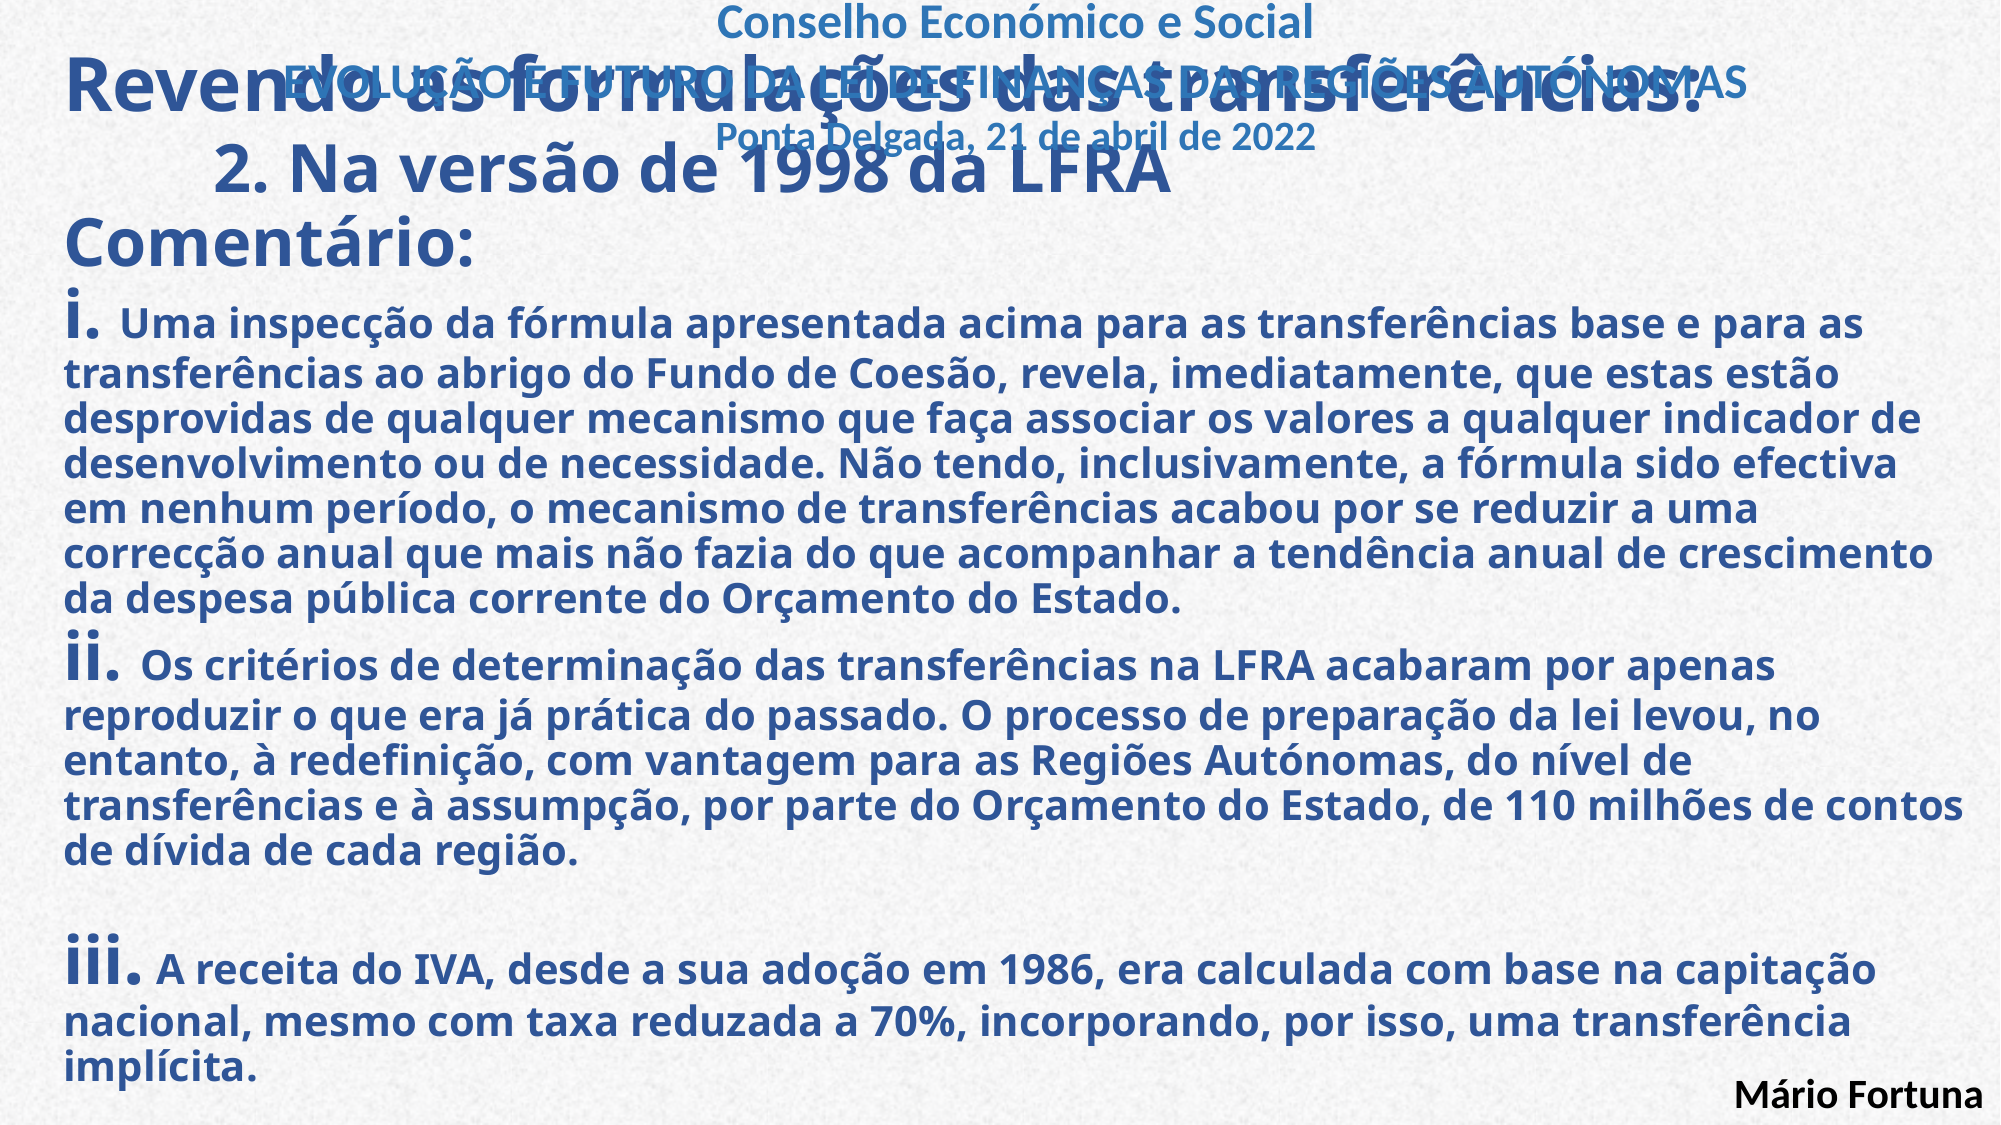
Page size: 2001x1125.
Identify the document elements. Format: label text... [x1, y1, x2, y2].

text_box Mário Fortuna [1719, 1059, 1999, 1125]
text_box Conselho Económico e Social EVOLUÇÃO E FUTURO DA LEI DE FINANÇAS DAS REGIÕES AUTÓNOMAS Ponta Delgada, 21 de abril de 2022 [16, 0, 2000, 167]
title Revendo as formulações das transferências: 2. Na versão de 1998 da LFRA Comentário: i. Uma inspecção da fórmula apresentada acima para as transferências base e para as transferências ao abrigo do Fundo de Coesão, revela, imediatamente, que estas estão desprovidas de qualquer mecanismo que faça associar os valores a qualquer indicador de desenvolvimento ou de necessidade. Não tendo, inclusivamente, a fórmula sido efectiva em nenhum período, o mecanismo de transferências acabou por se reduzir a uma correcção anual que mais não fazia do que acompanhar a tendência anual de crescimento da despesa pública corrente do Orçamento do Estado. ii. Os critérios de determinação das transferências na LFRA acabaram por apenas reproduzir o que era já prática do passado. O processo de preparação da lei levou, no entanto, à redefinição, com vantagem para as Regiões Autónomas, do nível de transferências e à assumpção, por parte do Orçamento do Estado, de 110 milhões de contos de dívida de cada região. iii. A receita do IVA, desde a sua adoção em 1986, era calculada com base na capitação nacional, mesmo com taxa reduzada a 70%, incorporando, por isso, uma transferência implícita. [48, 527, 1984, 1125]
